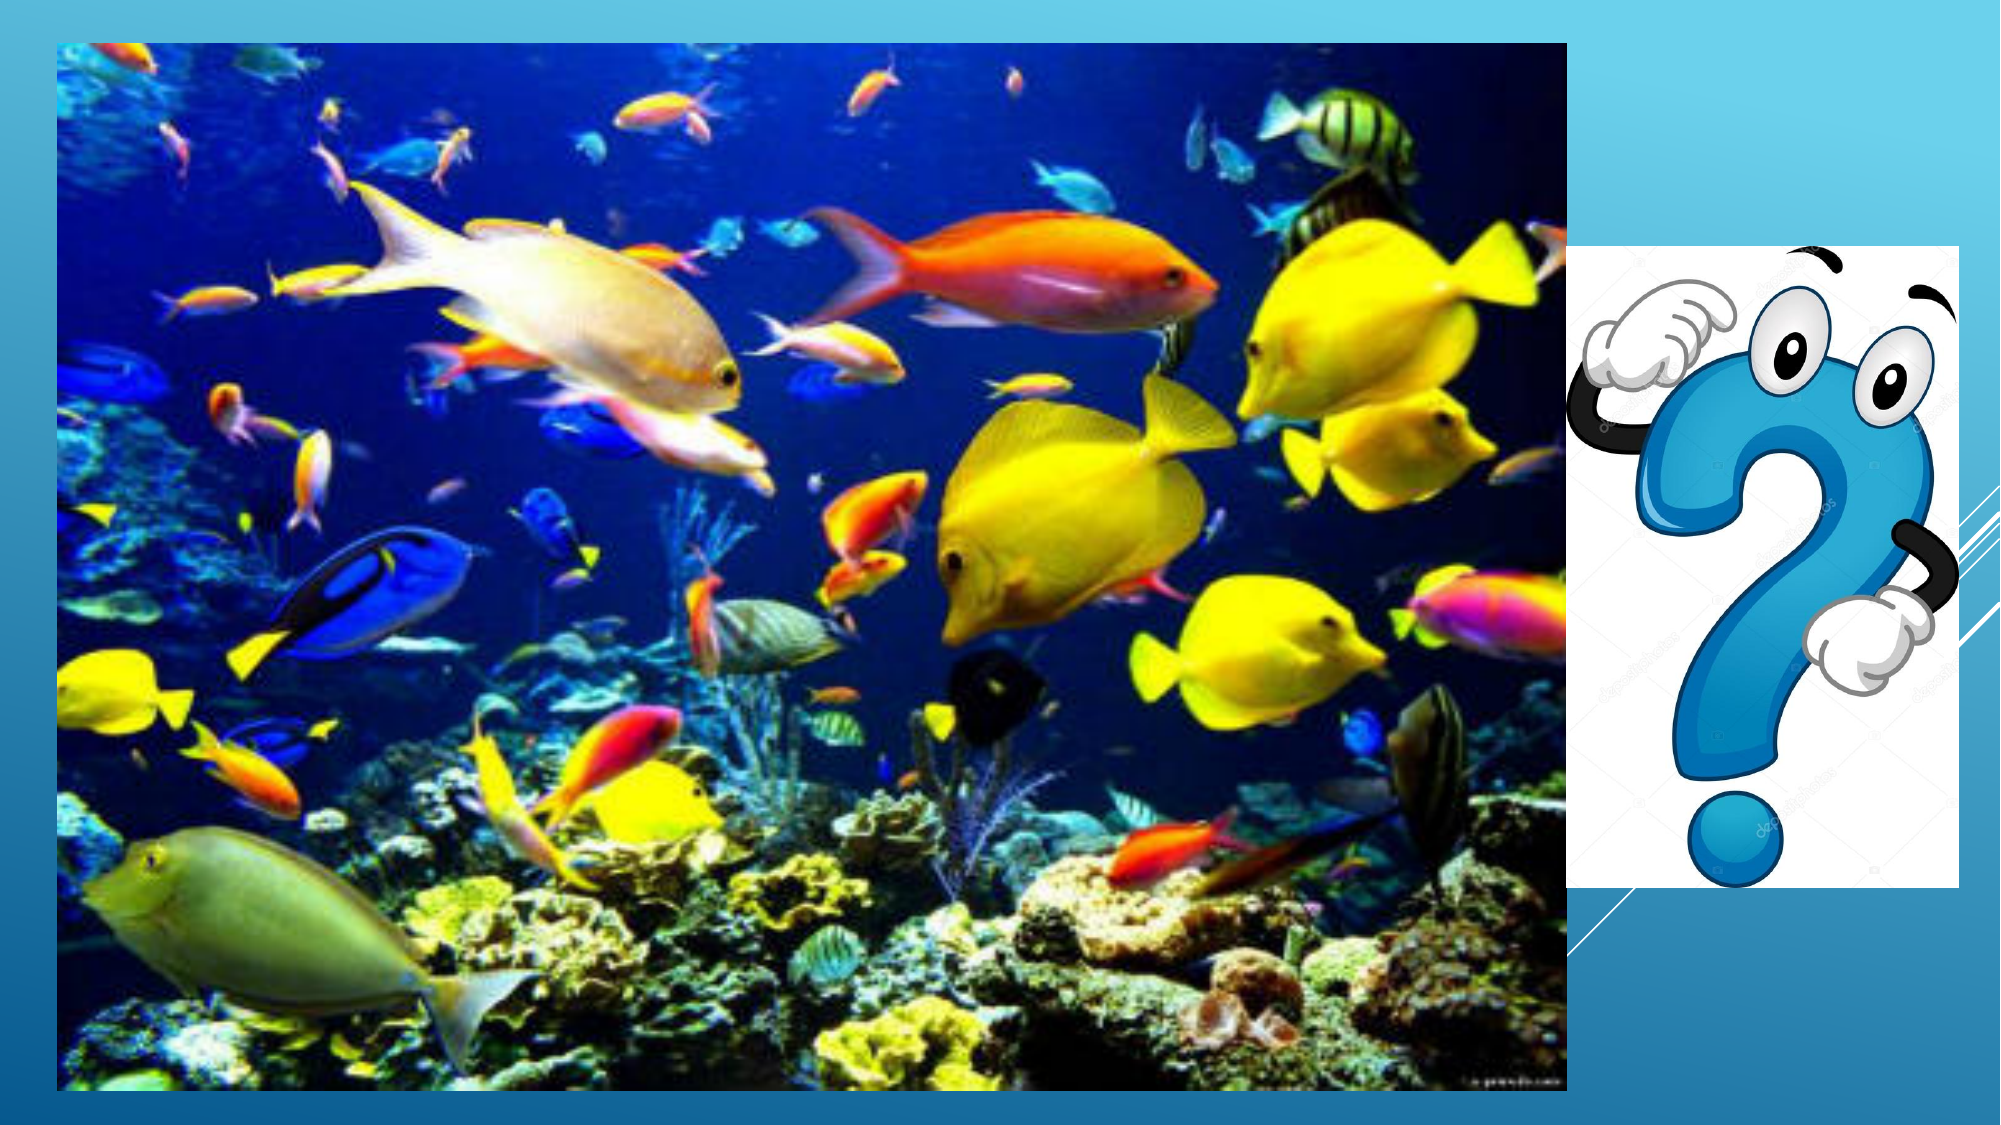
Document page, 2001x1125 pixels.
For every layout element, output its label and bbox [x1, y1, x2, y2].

picture [1565, 245, 1959, 888]
list [57, 43, 1567, 1091]
